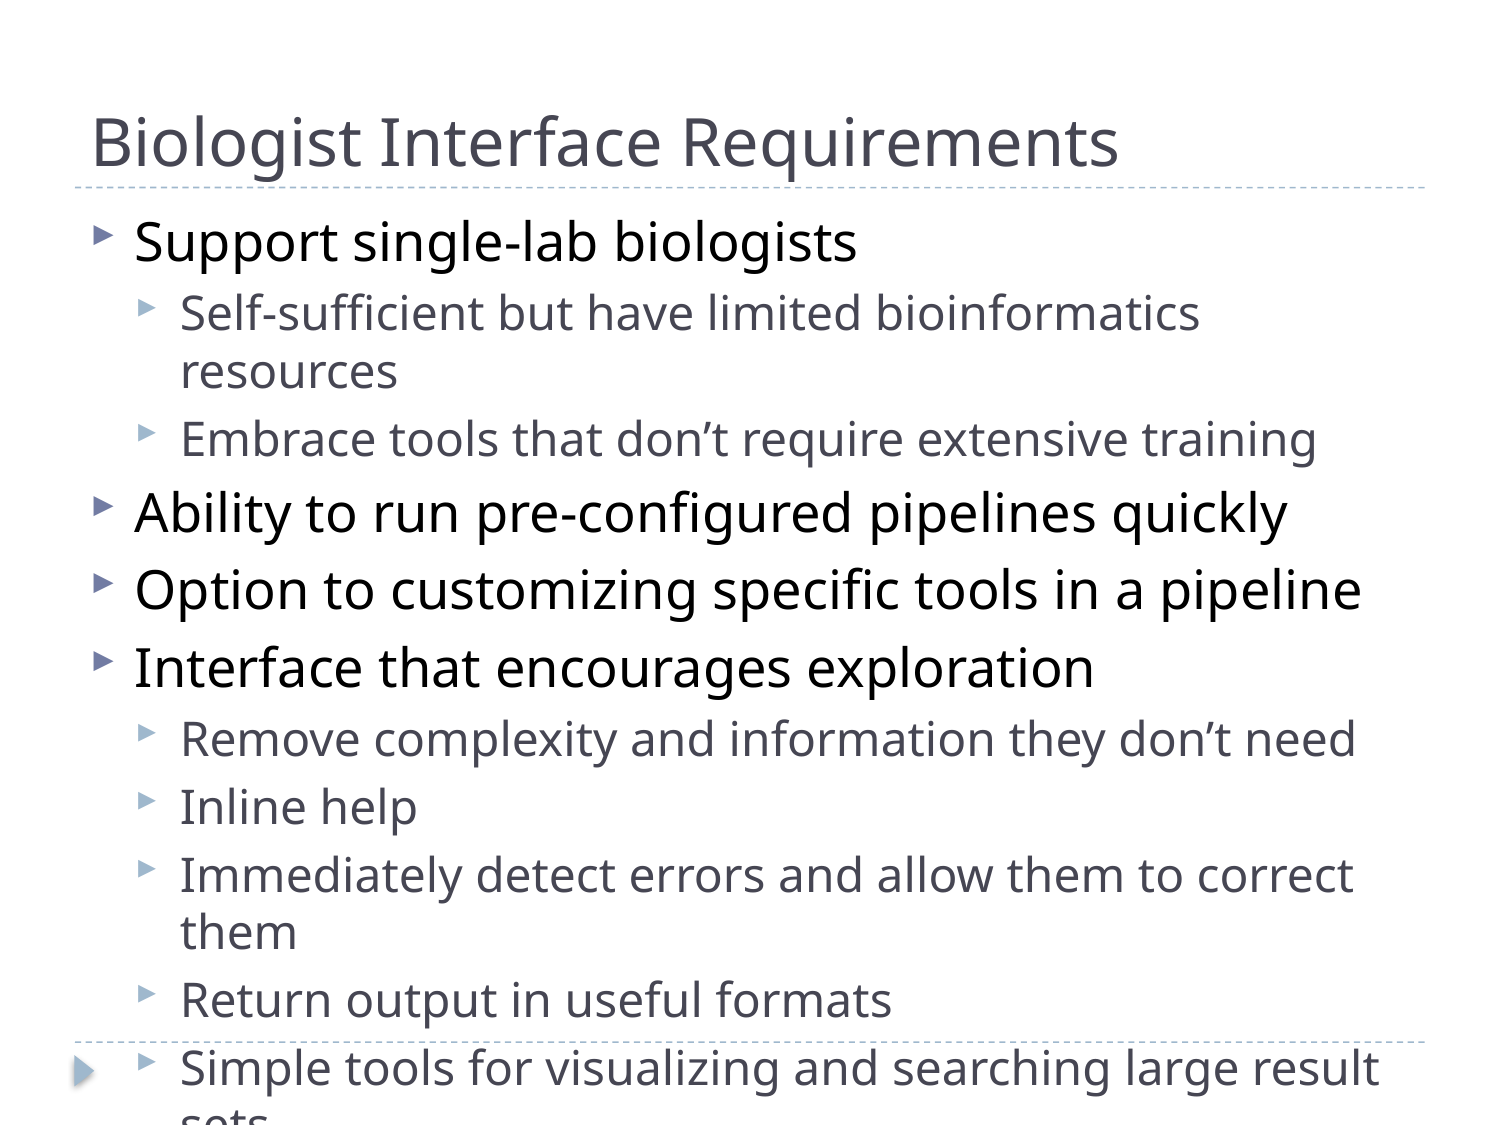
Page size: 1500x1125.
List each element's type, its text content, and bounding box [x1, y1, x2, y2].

list Support single-lab biologists Self-sufficient but have limited bioinformatics resources Embrace tools that don’t require extensive training Ability to run pre-configured pipelines quickly Option to customizing specific tools in a pipeline Interface that encourages exploration Remove complexity and information they don’t need Inline help Immediately detect errors and allow them to correct them Return output in useful formats Simple tools for visualizing and searching large result sets [74, 199, 1426, 1011]
title Biologist Interface Requirements [74, 24, 1426, 188]
